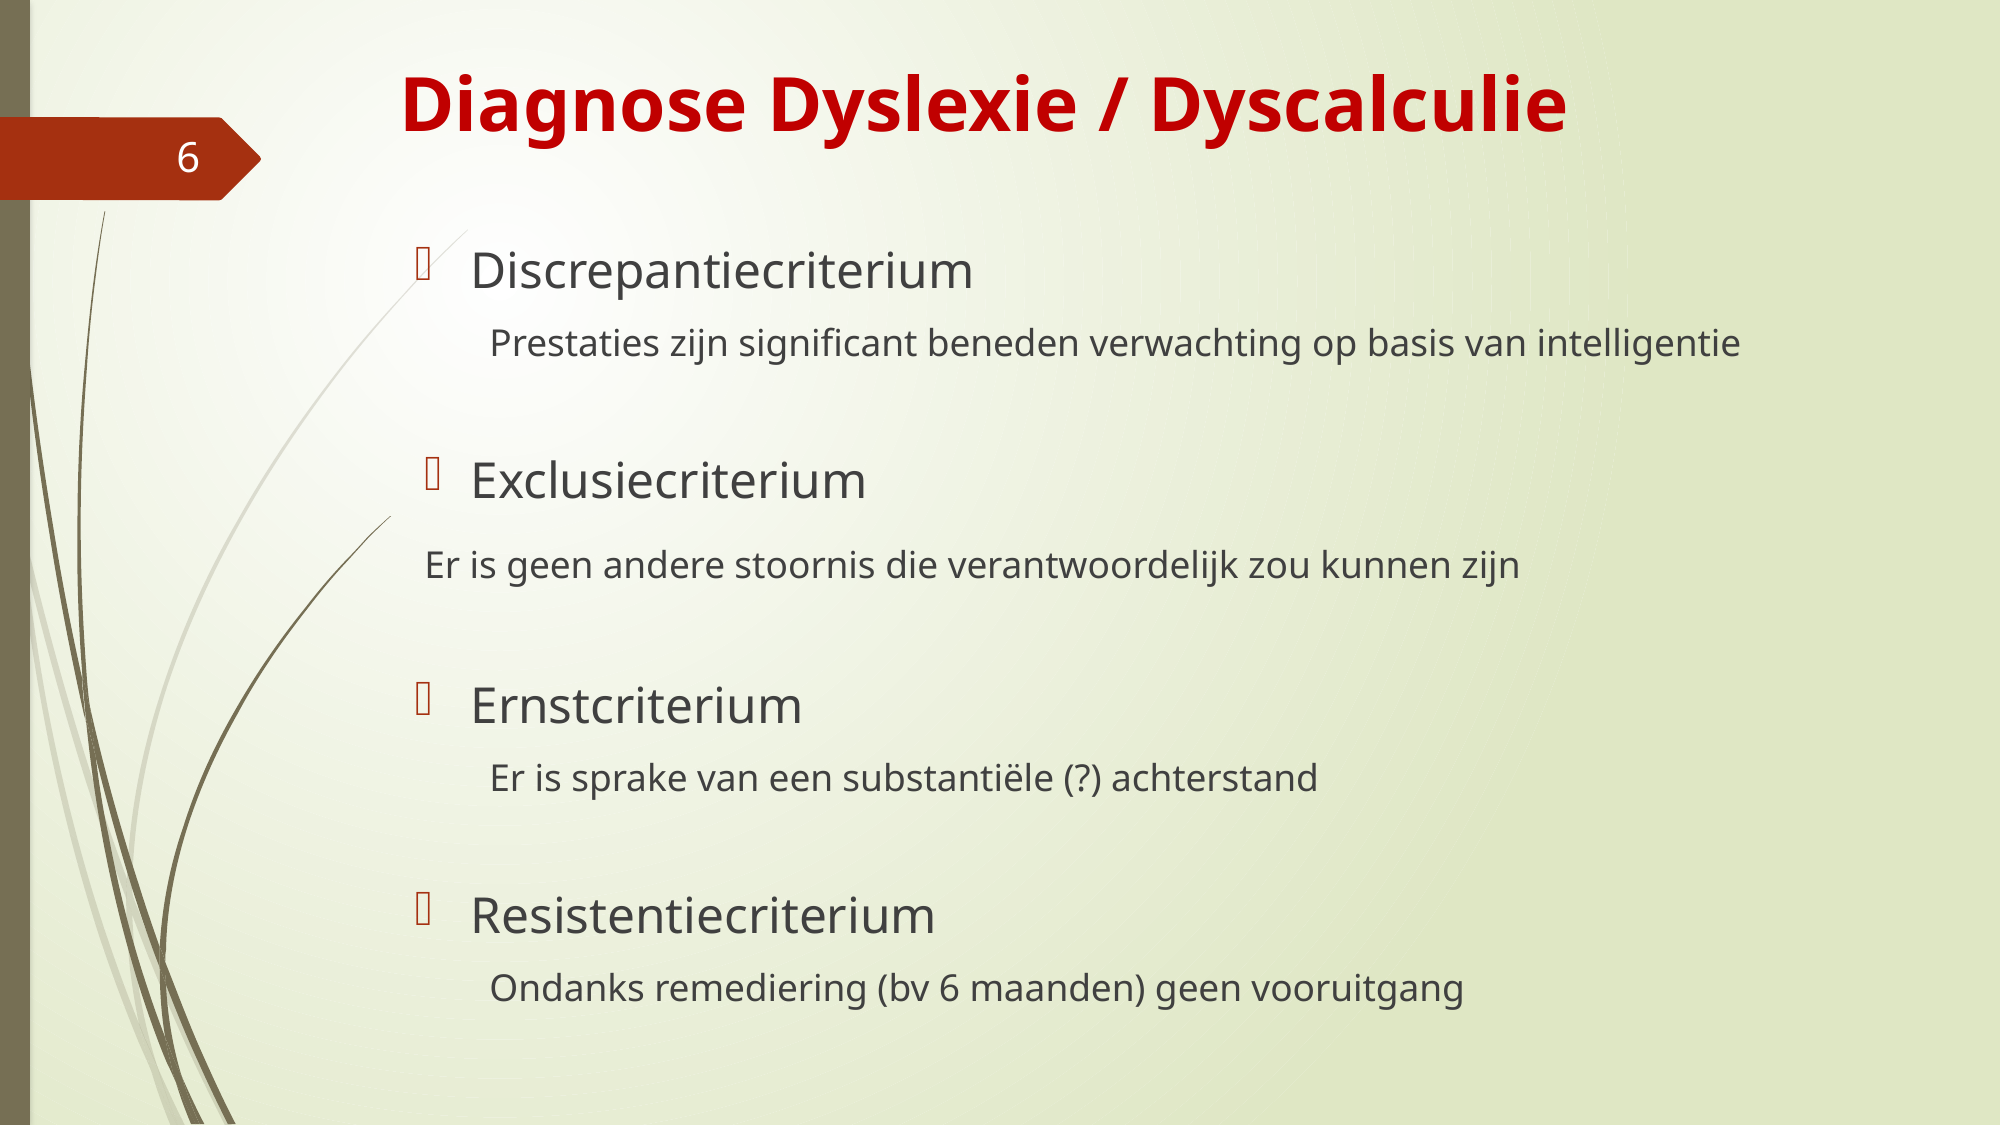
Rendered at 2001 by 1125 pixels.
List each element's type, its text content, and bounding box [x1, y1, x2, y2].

slide_number 6 [87, 129, 216, 190]
list Discrepantiecriterium Prestaties zijn significant beneden verwachting op basis van intelligentie Exclusiecriterium Er is geen andere stoornis die verantwoordelijk zou kunnen zijn Ernstcriterium Er is sprake van een substantiële (?) achterstand Resistentiecriterium Ondanks remediering (bv 6 maanden) geen vooruitgang [400, 231, 1939, 1025]
title Diagnose Dyslexie / Dyscalculie [384, 49, 1847, 160]
